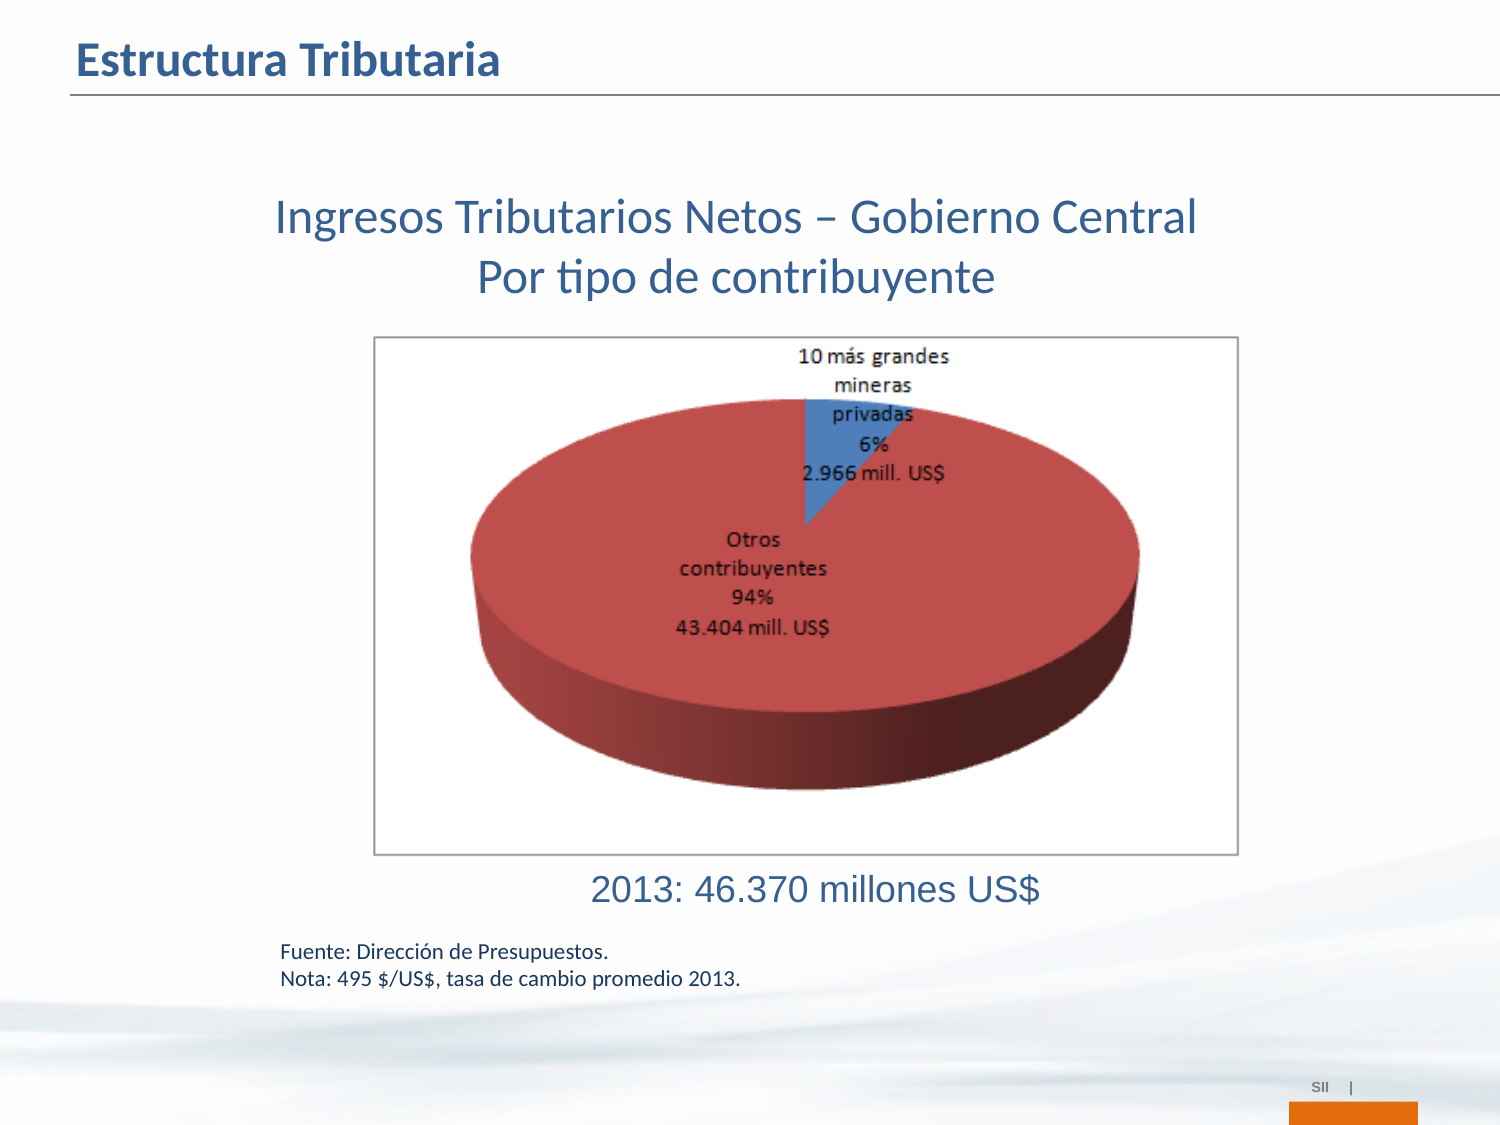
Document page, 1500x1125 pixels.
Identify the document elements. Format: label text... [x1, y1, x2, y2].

text_box Estructura Tributaria [61, 18, 517, 94]
text_box Fuente: Dirección de Presupuestos. Nota: 495 $/US$, tasa de cambio promedio 2013. [265, 929, 1016, 999]
text_box [1287, 1099, 1420, 1125]
picture [0, 0, 1500, 1125]
text_box Ingresos Tributarios Netos – Gobierno Central Por tipo de contribuyente [230, 148, 1243, 312]
text_box 2013: 46.370 millones US$ [575, 866, 1066, 918]
text_box SII | [1257, 1070, 1376, 1103]
